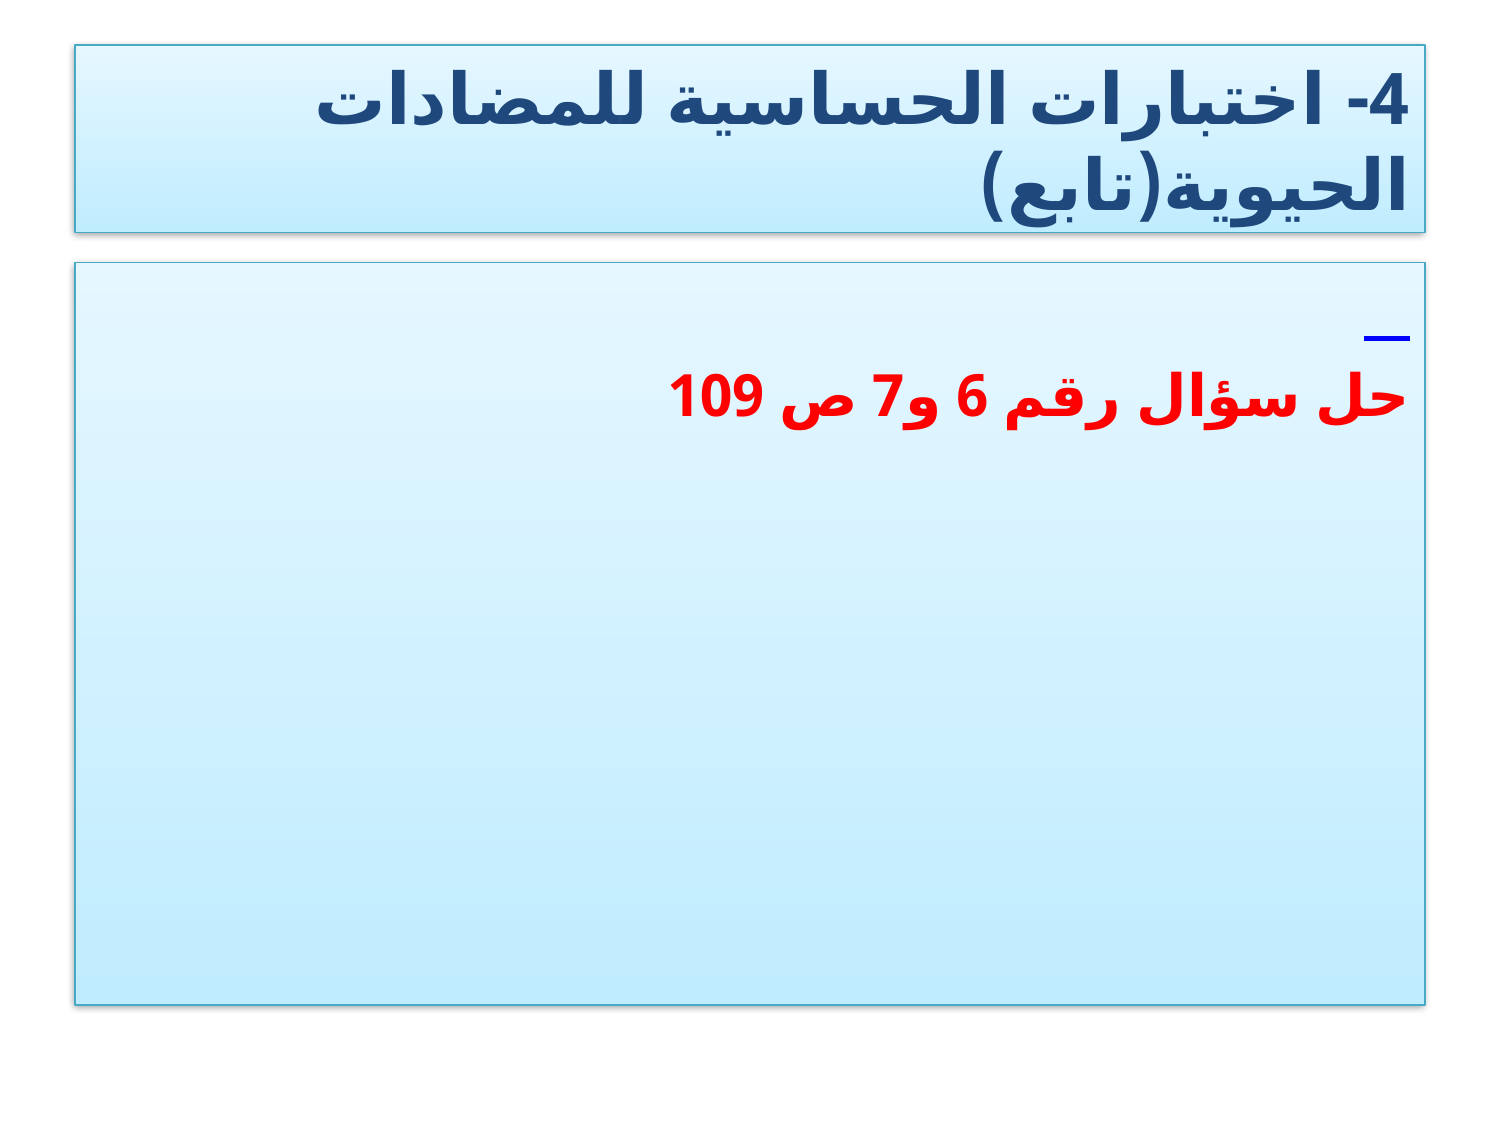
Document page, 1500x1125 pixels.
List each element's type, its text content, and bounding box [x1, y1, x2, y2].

title 4- اختبارات الحساسية للمضادات الحيوية(تابع) [74, 44, 1426, 233]
list حل سؤال رقم 6 و7 ص 109 [74, 262, 1426, 1006]
